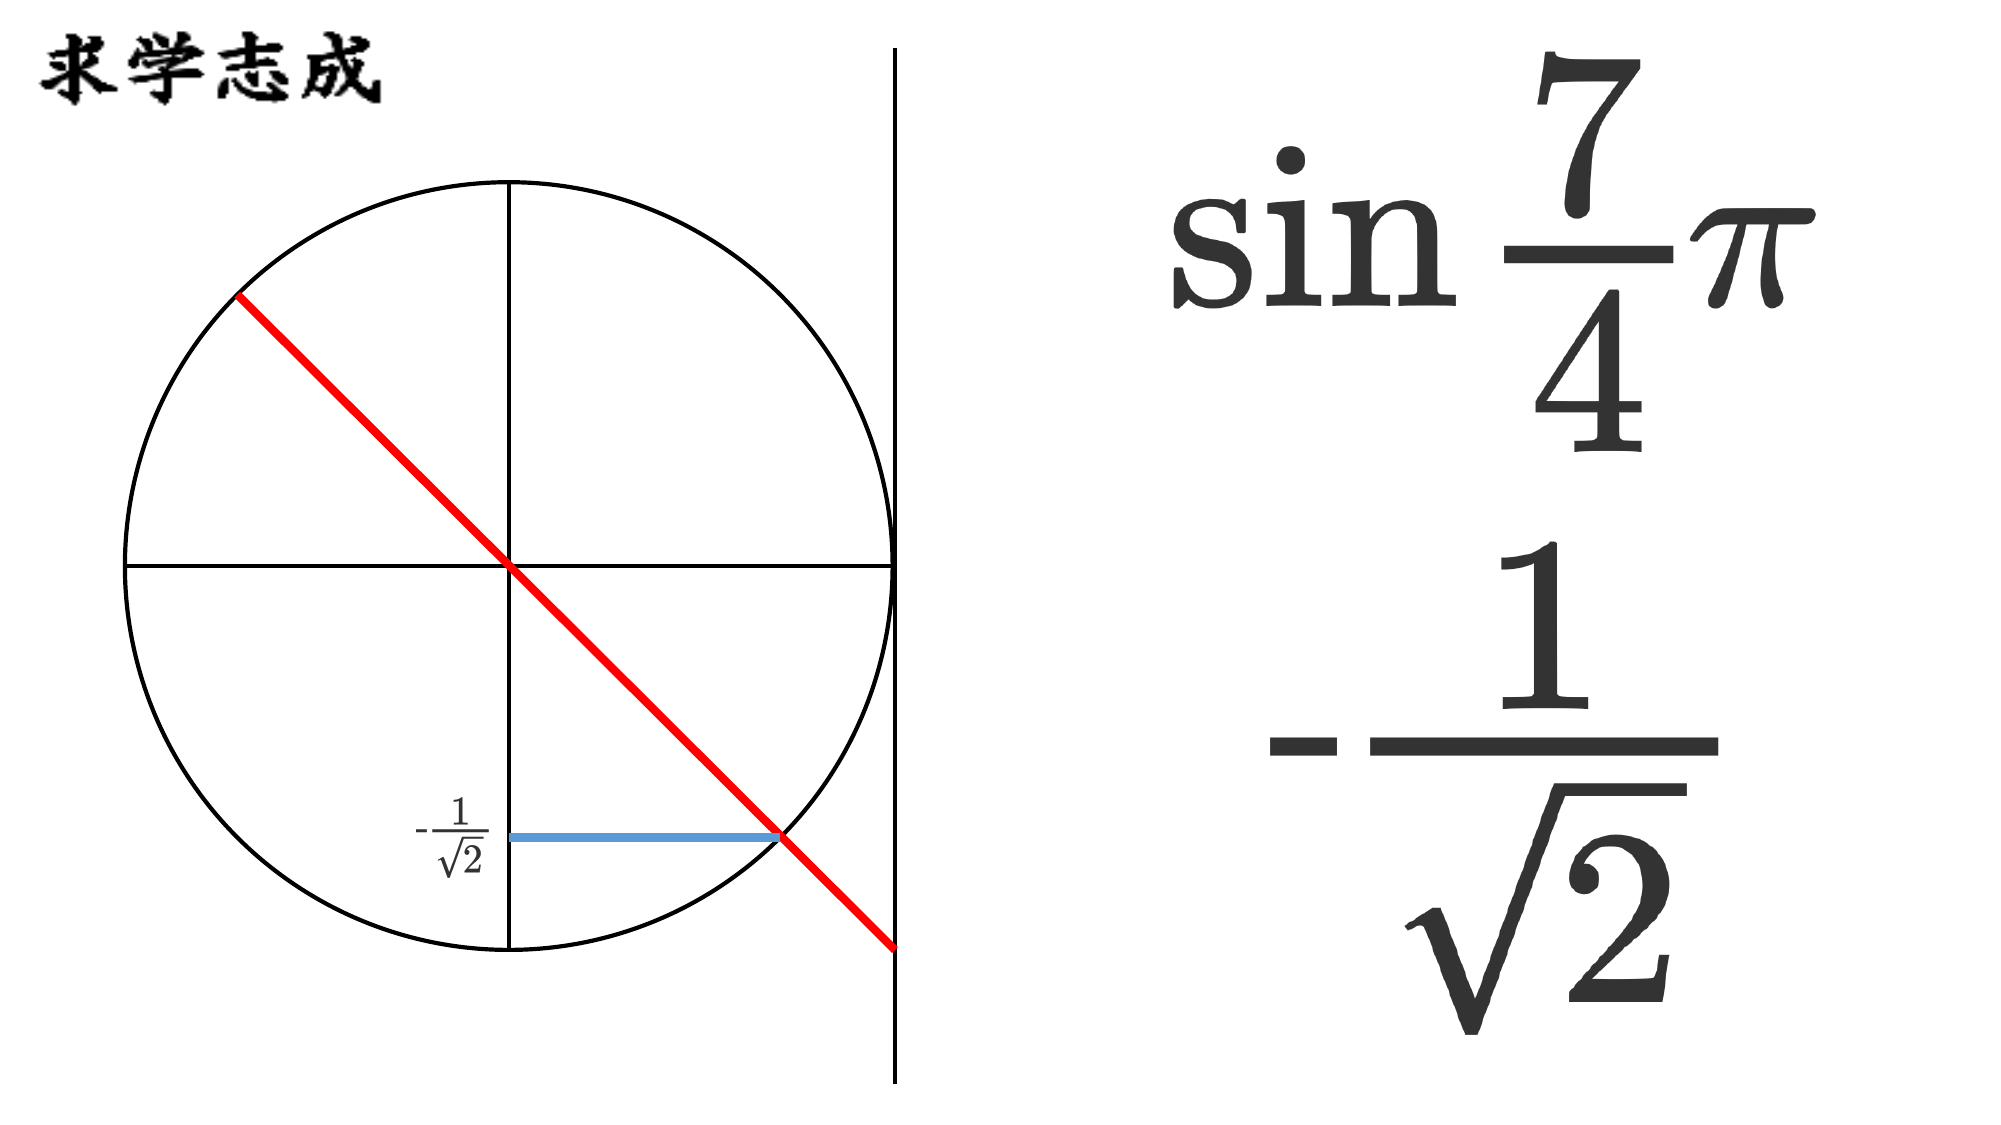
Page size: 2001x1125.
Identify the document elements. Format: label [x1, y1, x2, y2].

picture [406, 787, 499, 888]
picture [1122, 0, 1868, 1097]
text_box [123, 181, 782, 839]
text_box [237, 294, 895, 950]
picture [18, 0, 403, 166]
